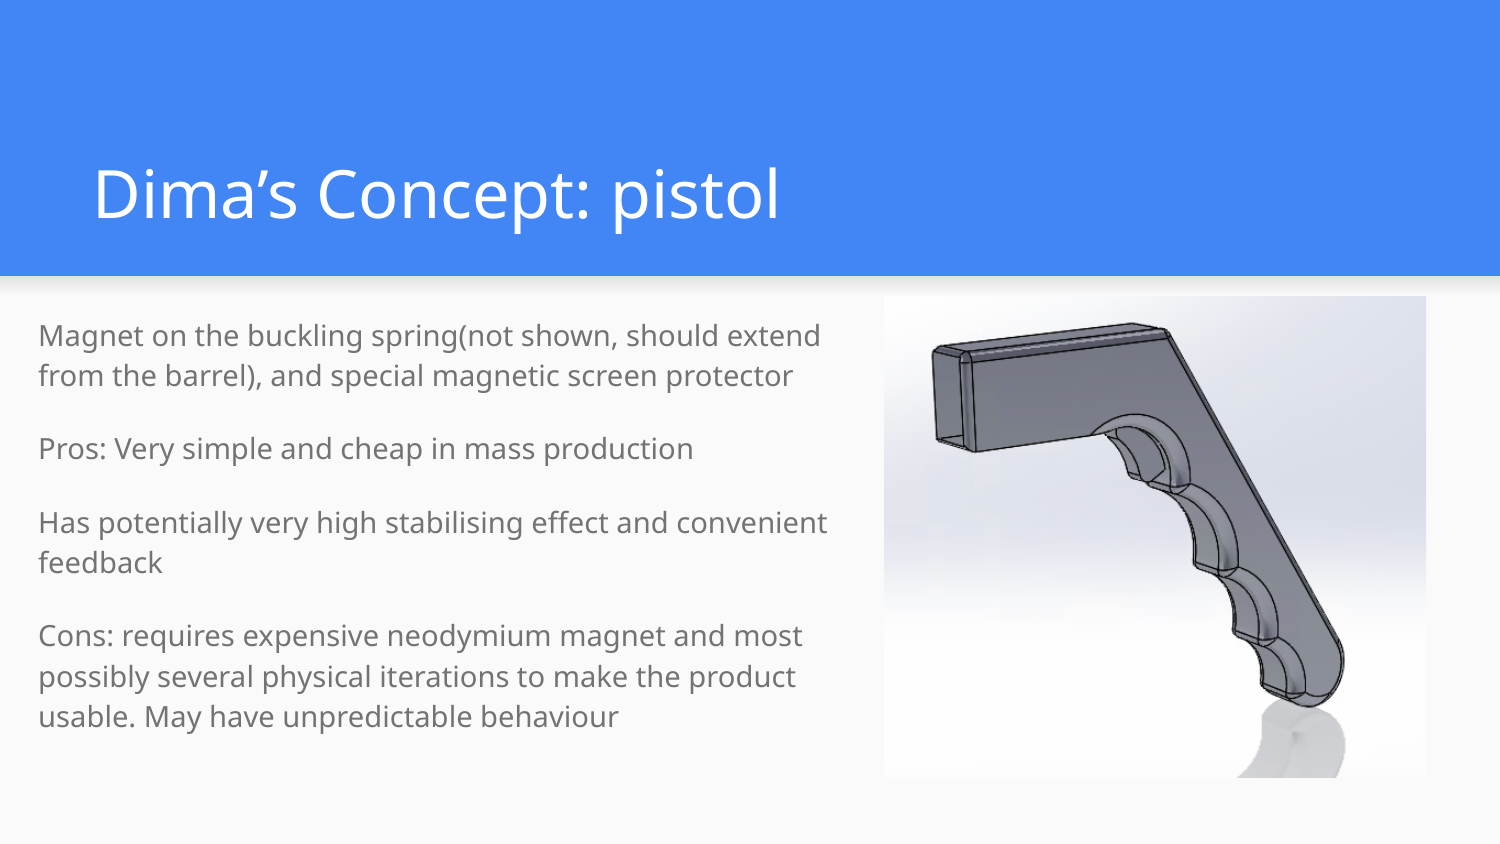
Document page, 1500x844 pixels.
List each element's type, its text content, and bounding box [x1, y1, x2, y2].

list Magnet on the buckling spring(not shown, should extend from the barrel), and special magnetic screen protector Pros: Very simple and cheap in mass production Has potentially very high stabilising effect and convenient feedback Cons: requires expensive neodymium magnet and most possibly several physical iterations to make the product usable. May have unpredictable behaviour [23, 296, 885, 844]
picture [883, 296, 1427, 778]
title Dima’s Concept: pistol [77, 121, 1427, 248]
